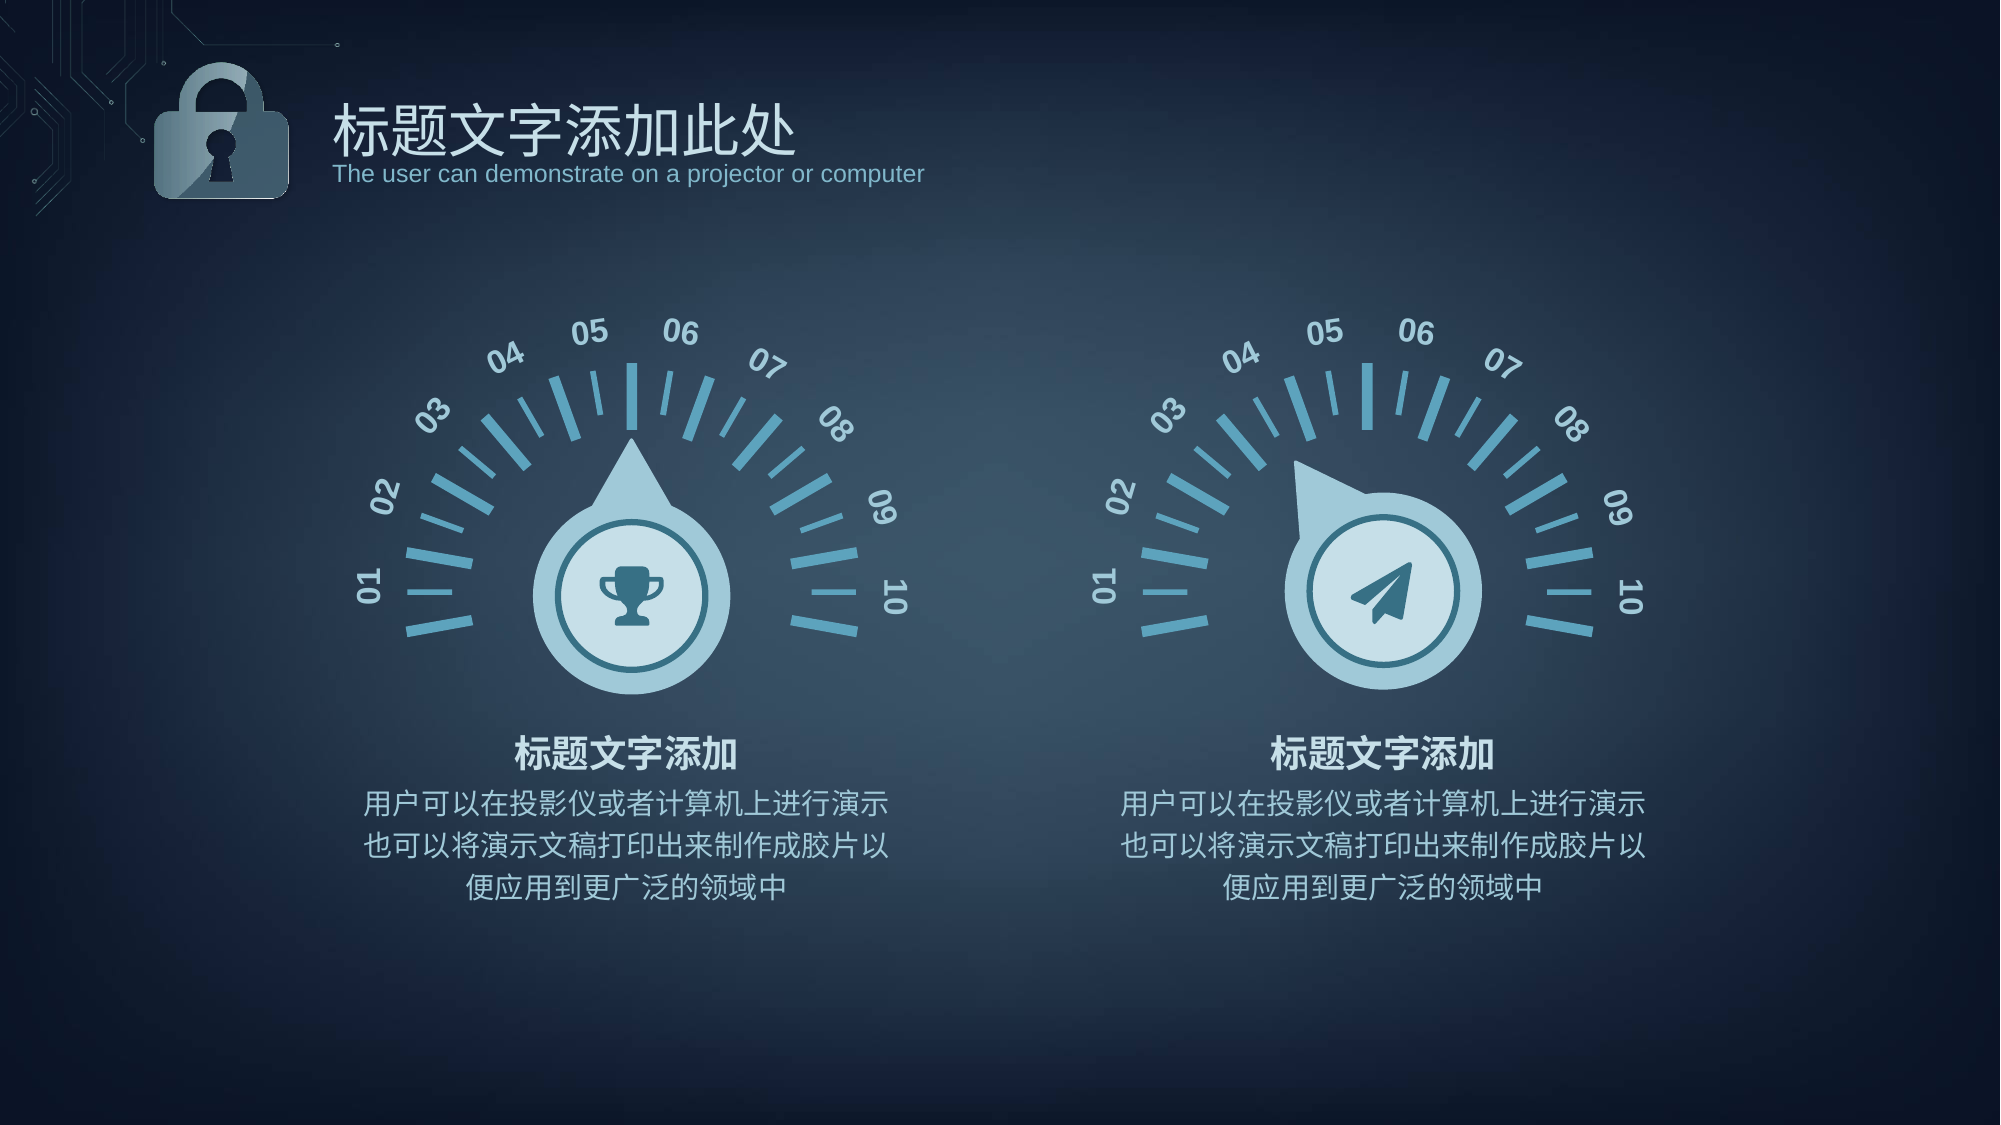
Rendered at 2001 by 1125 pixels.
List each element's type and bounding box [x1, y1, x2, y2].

text_box [1101, 713, 1665, 914]
text_box [1074, 302, 1661, 695]
text_box [0, 0, 344, 247]
picture [0, 0, 2000, 1125]
text_box [317, 86, 1311, 196]
text_box [339, 302, 925, 695]
text_box [344, 713, 909, 914]
